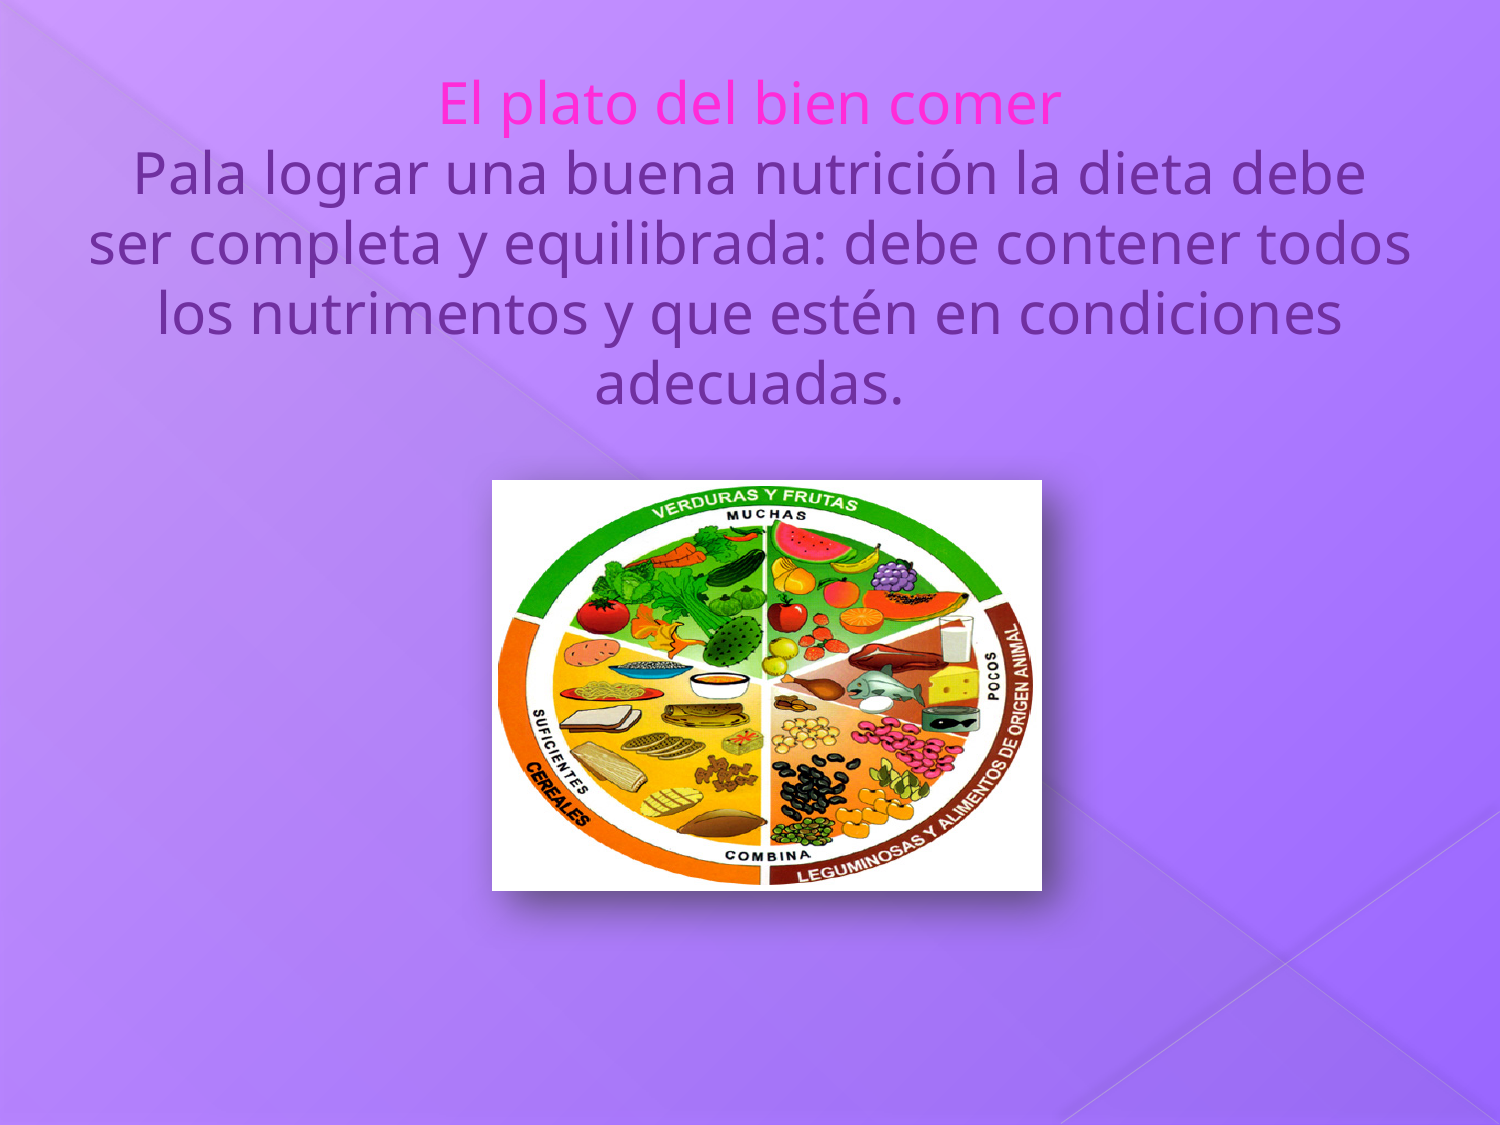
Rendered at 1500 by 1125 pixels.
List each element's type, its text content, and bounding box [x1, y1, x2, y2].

picture [491, 480, 1042, 891]
text_box El plato del bien comer Pala lograr una buena nutrición la dieta debe ser completa y equilibrada: debe contener todos los nutrimentos y que estén en condiciones adecuadas. [70, 58, 1430, 424]
